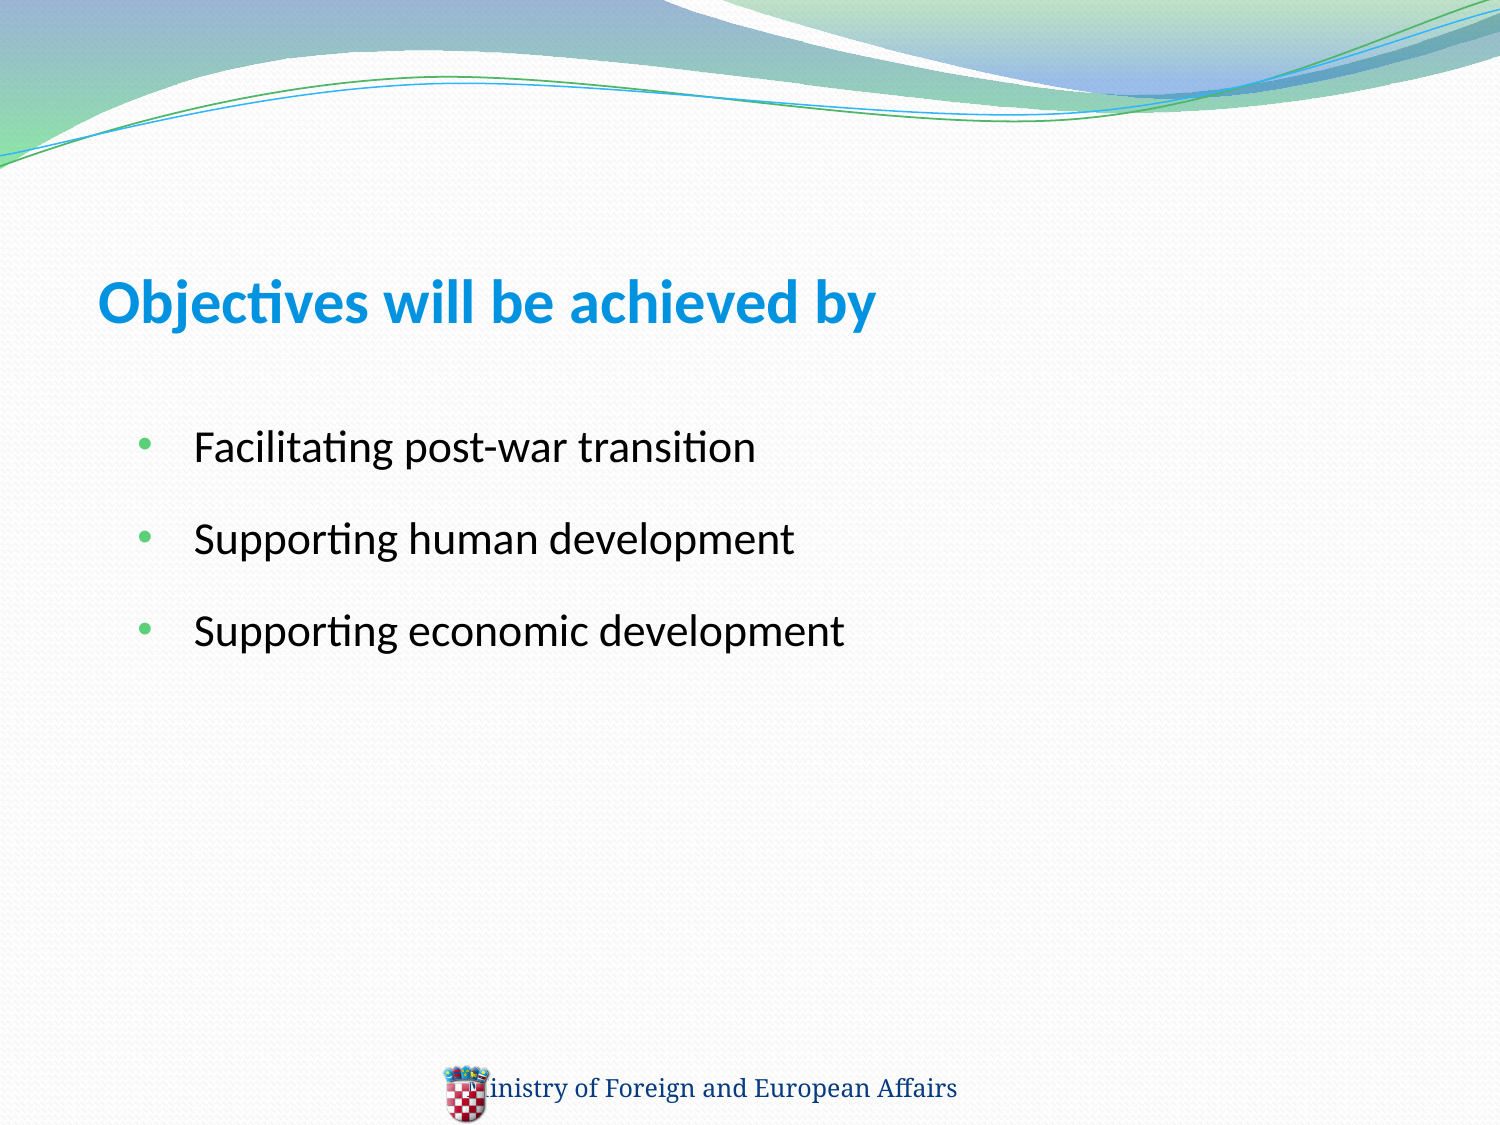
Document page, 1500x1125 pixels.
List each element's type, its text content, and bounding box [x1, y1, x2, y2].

list Facilitating post-war transition Supporting human development Supporting economic development [100, 408, 1400, 787]
picture [441, 1062, 492, 1125]
footer Ministry of Foreign and European Affairs [437, 1042, 988, 1103]
title Objectives will be achieved by [98, 184, 1500, 336]
